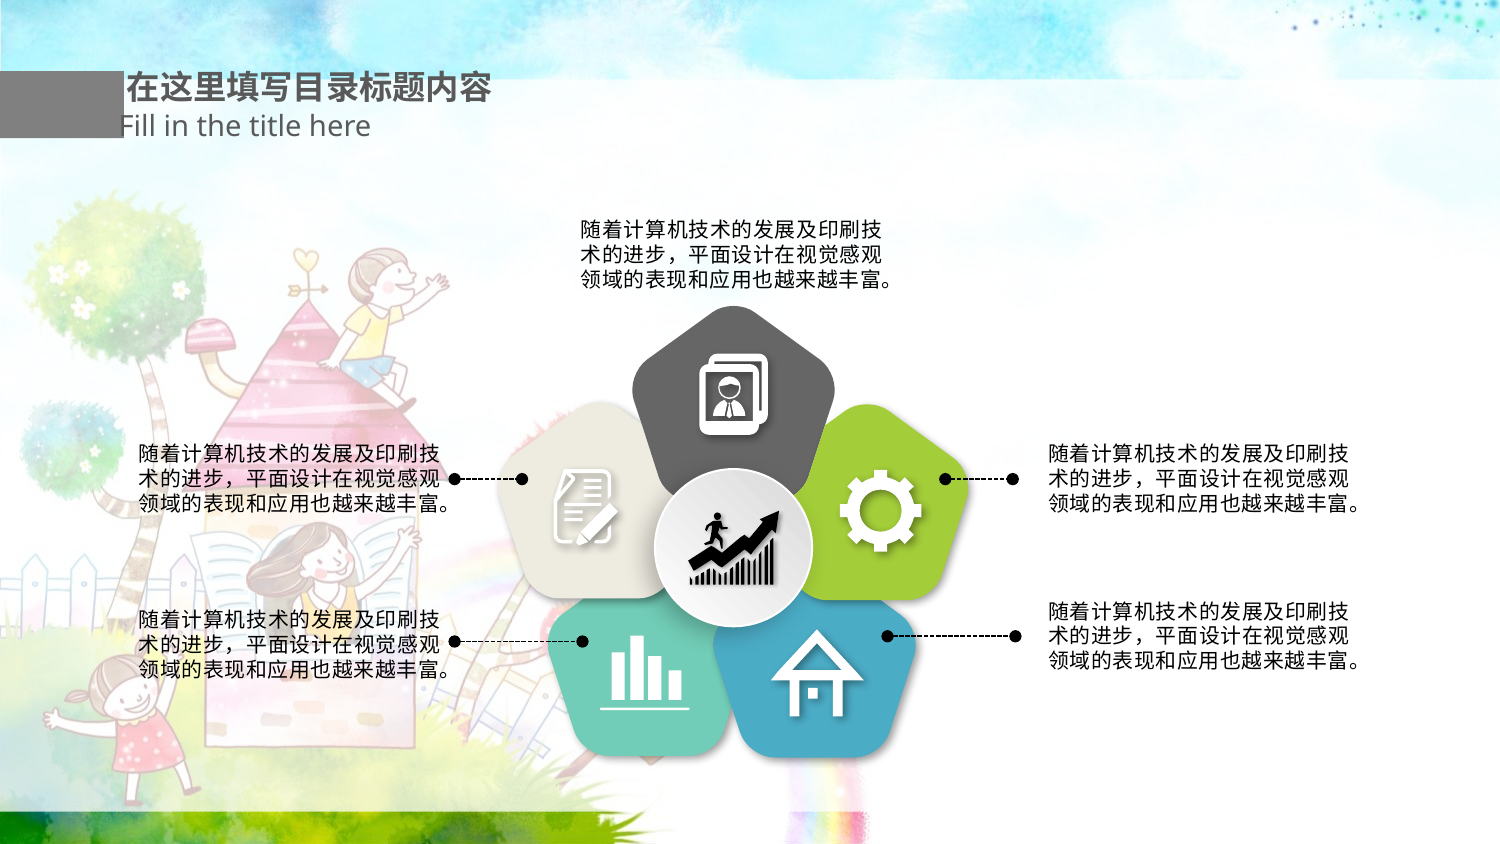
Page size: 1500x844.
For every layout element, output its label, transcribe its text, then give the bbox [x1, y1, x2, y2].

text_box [654, 468, 813, 627]
text_box 随着计算机技术的发展及印刷技术的进步，平面设计在视觉感观领域的表现和应用也越来越丰富。 [123, 599, 455, 689]
text_box 在这里填写目录标题内容 [112, 59, 538, 114]
text_box [553, 469, 612, 544]
text_box [547, 607, 730, 757]
text_box [699, 353, 768, 435]
text_box [632, 305, 835, 468]
text_box Fill in the title here [103, 99, 387, 150]
text_box [810, 403, 969, 602]
text_box [497, 401, 655, 600]
picture [0, 0, 1500, 79]
picture [0, 812, 1500, 844]
text_box [712, 609, 917, 759]
text_box [576, 502, 619, 546]
text_box 随着计算机技术的发展及印刷技术的进步，平面设计在视觉感观领域的表现和应用也越来越丰富。 [566, 209, 897, 299]
text_box 随着计算机技术的发展及印刷技术的进步，平面设计在视觉感观领域的表现和应用也越来越丰富。 [1033, 590, 1365, 681]
text_box [839, 469, 922, 552]
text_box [599, 635, 691, 711]
text_box 随着计算机技术的发展及印刷技术的进步，平面设计在视觉感观领域的表现和应用也越来越丰富。 [123, 433, 455, 524]
text_box 随着计算机技术的发展及印刷技术的进步，平面设计在视觉感观领域的表现和应用也越来越丰富。 [1033, 433, 1365, 524]
text_box [0, 70, 112, 139]
text_box [770, 629, 864, 717]
